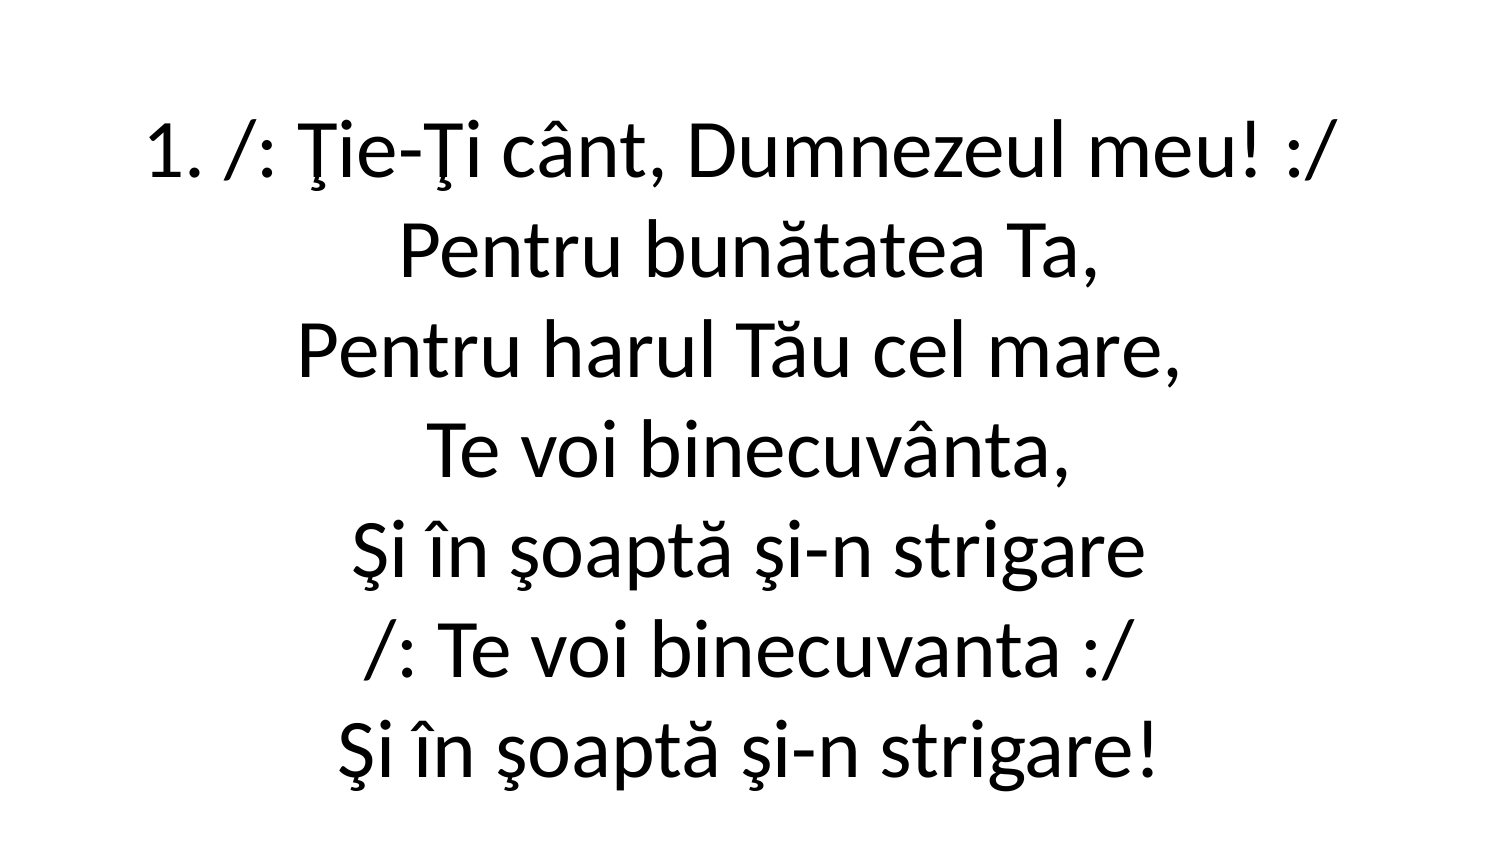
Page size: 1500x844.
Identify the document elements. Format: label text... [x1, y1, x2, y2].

text_box 1. /: Ţie-Ţi cânt, Dumnezeul meu! :/ Pentru bunătatea Ta, Pentru harul Tău cel mare, Te voi binecuvânta, Şi în şoaptă şi-n strigare /: Te voi binecuvanta :/ Şi în şoaptă şi-n strigare! [127, 42, 1373, 802]
